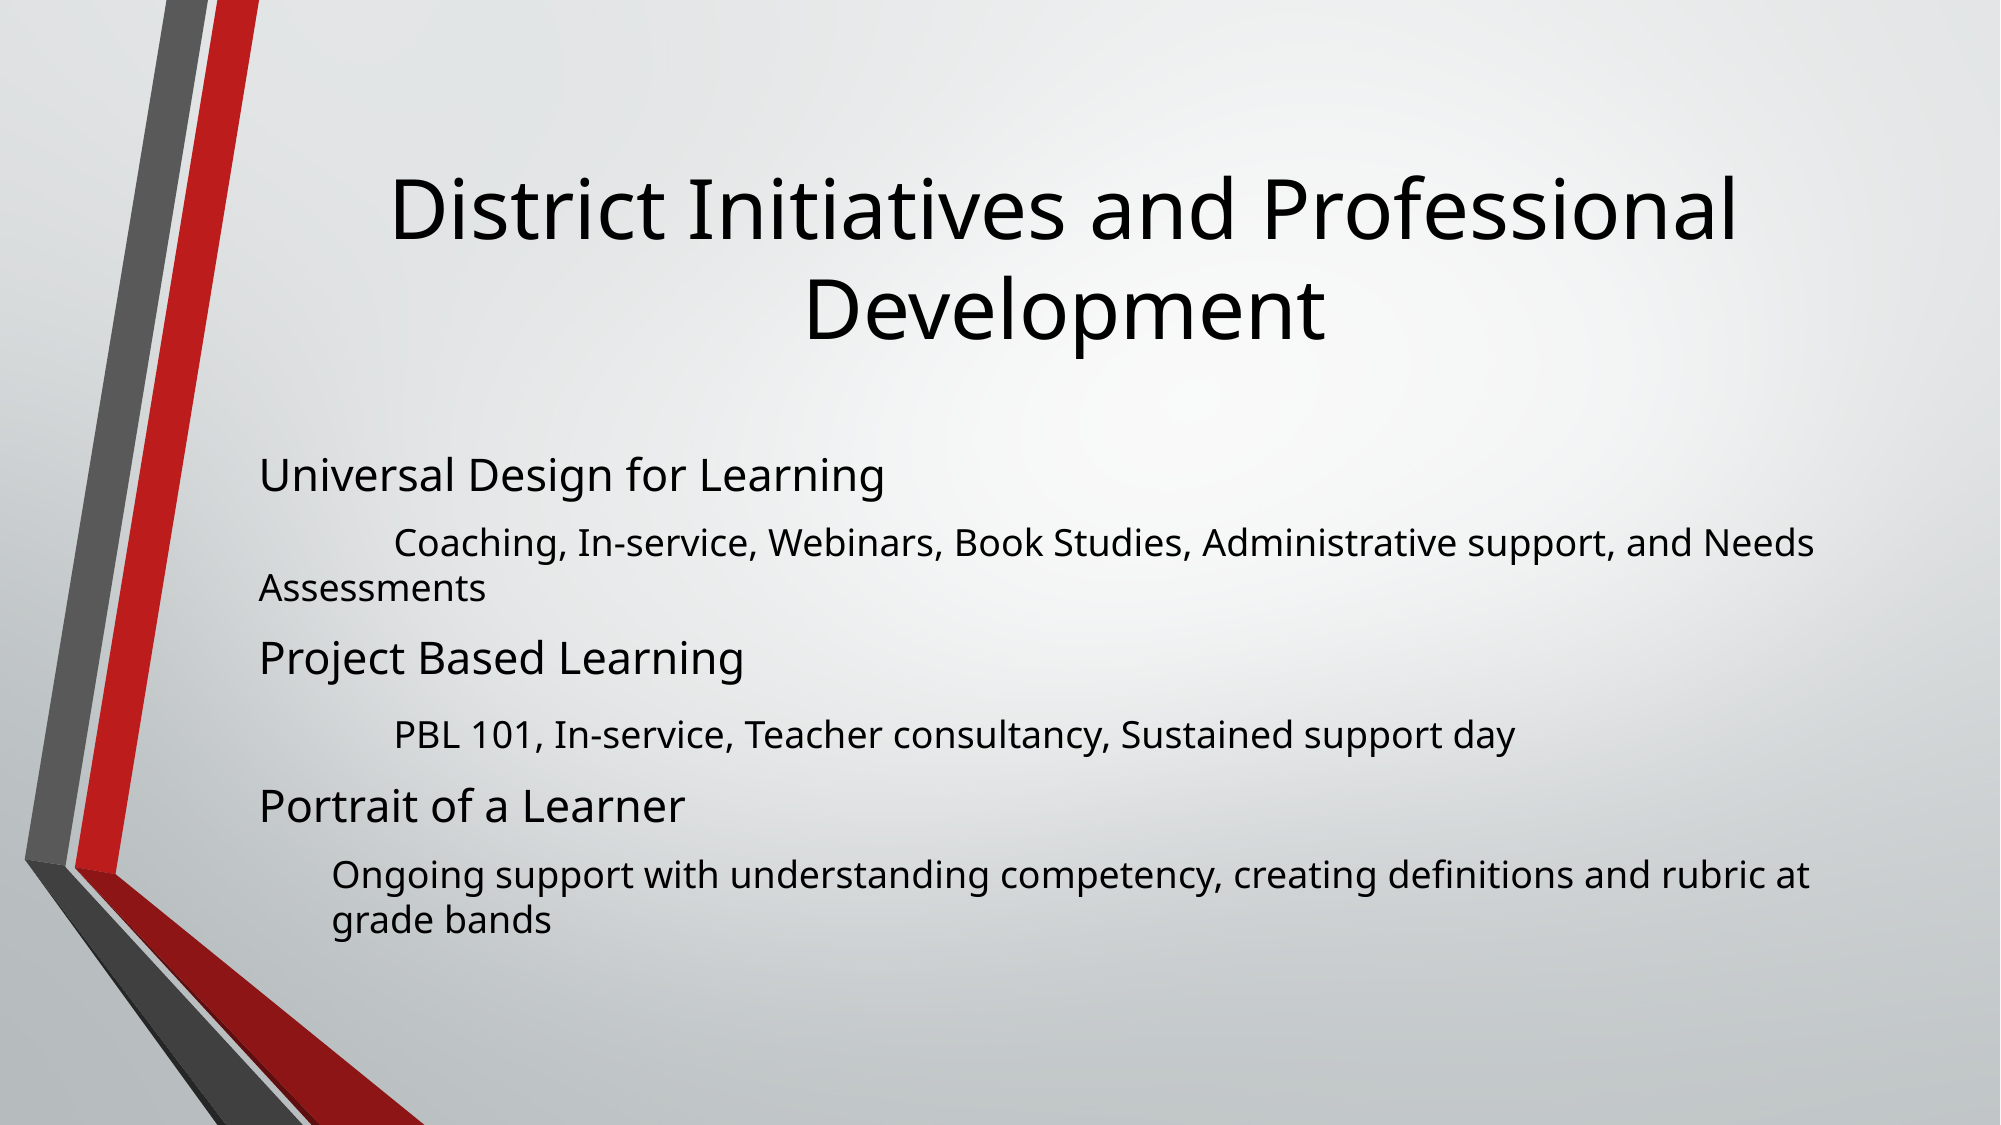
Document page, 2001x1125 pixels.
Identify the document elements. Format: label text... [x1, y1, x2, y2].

title District Initiatives and Professional Development [243, 112, 1887, 400]
list Universal Design for Learning Coaching, In-service, Webinars, Book Studies, Administrative support, and Needs Assessments Project Based Learning PBL 101, In-service, Teacher consultancy, Sustained support day Portrait of a Learner Ongoing support with understanding competency, creating definitions and rubric at grade bands [243, 437, 1887, 950]
